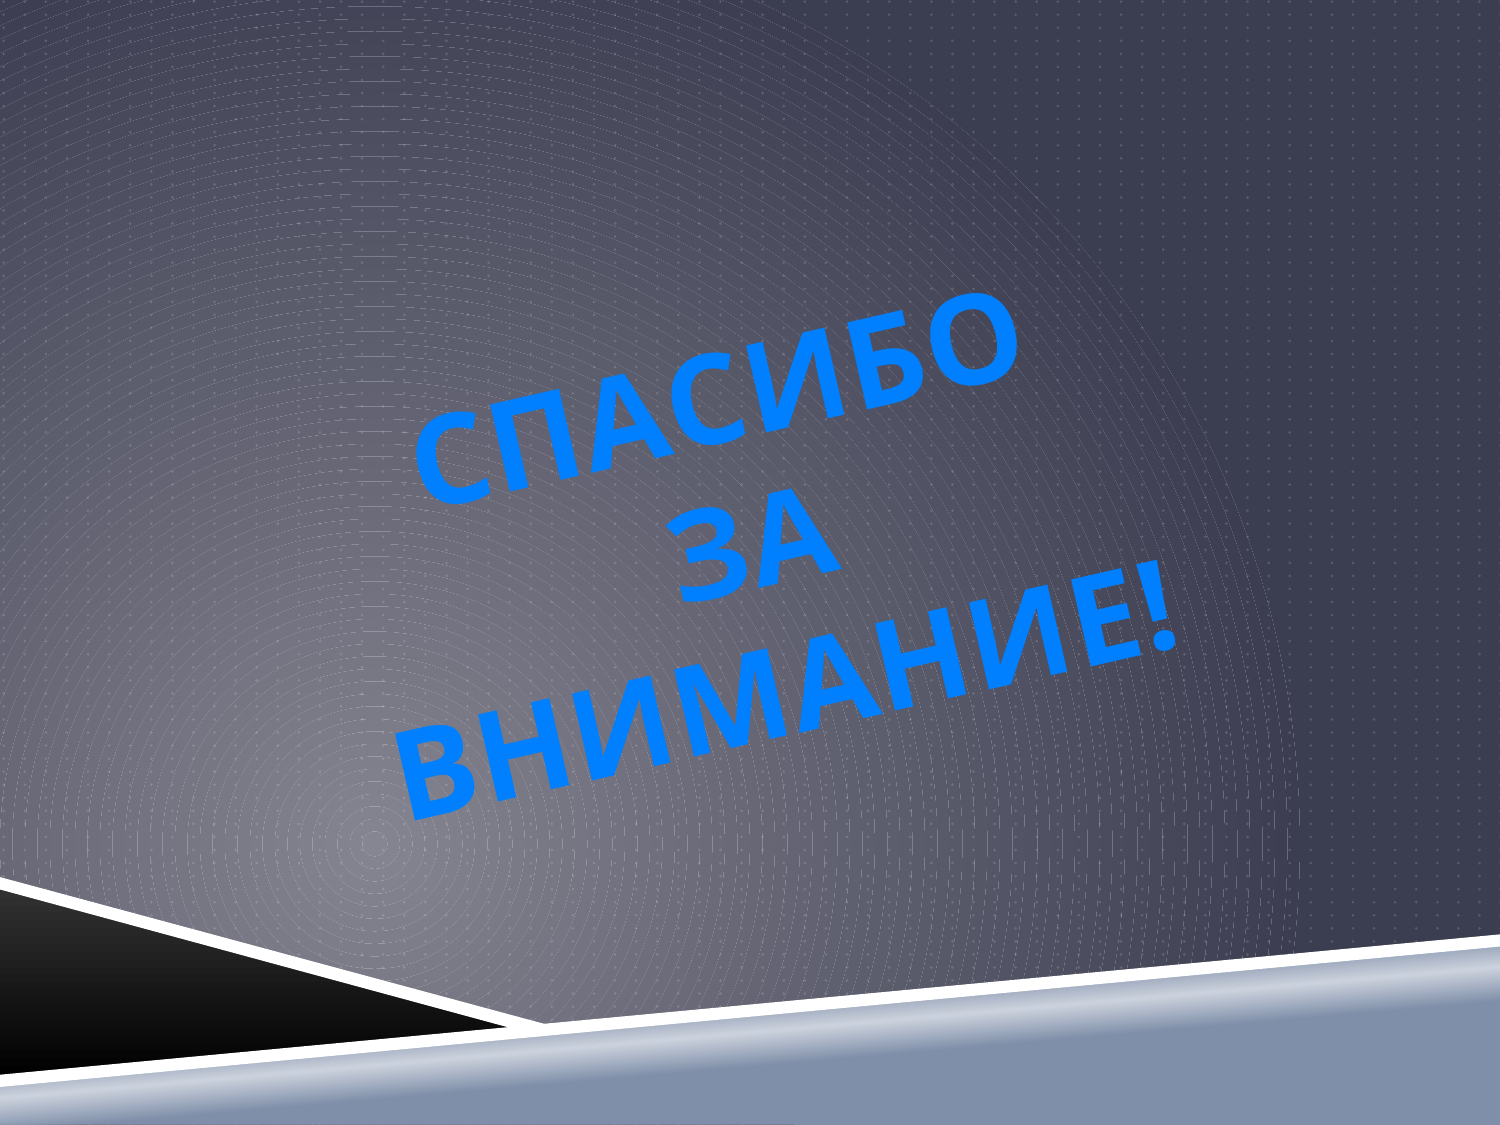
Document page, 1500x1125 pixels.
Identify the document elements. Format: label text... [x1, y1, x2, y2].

text_box СПАСИБО ЗА ВНИМАНИЕ! [293, 219, 1207, 859]
